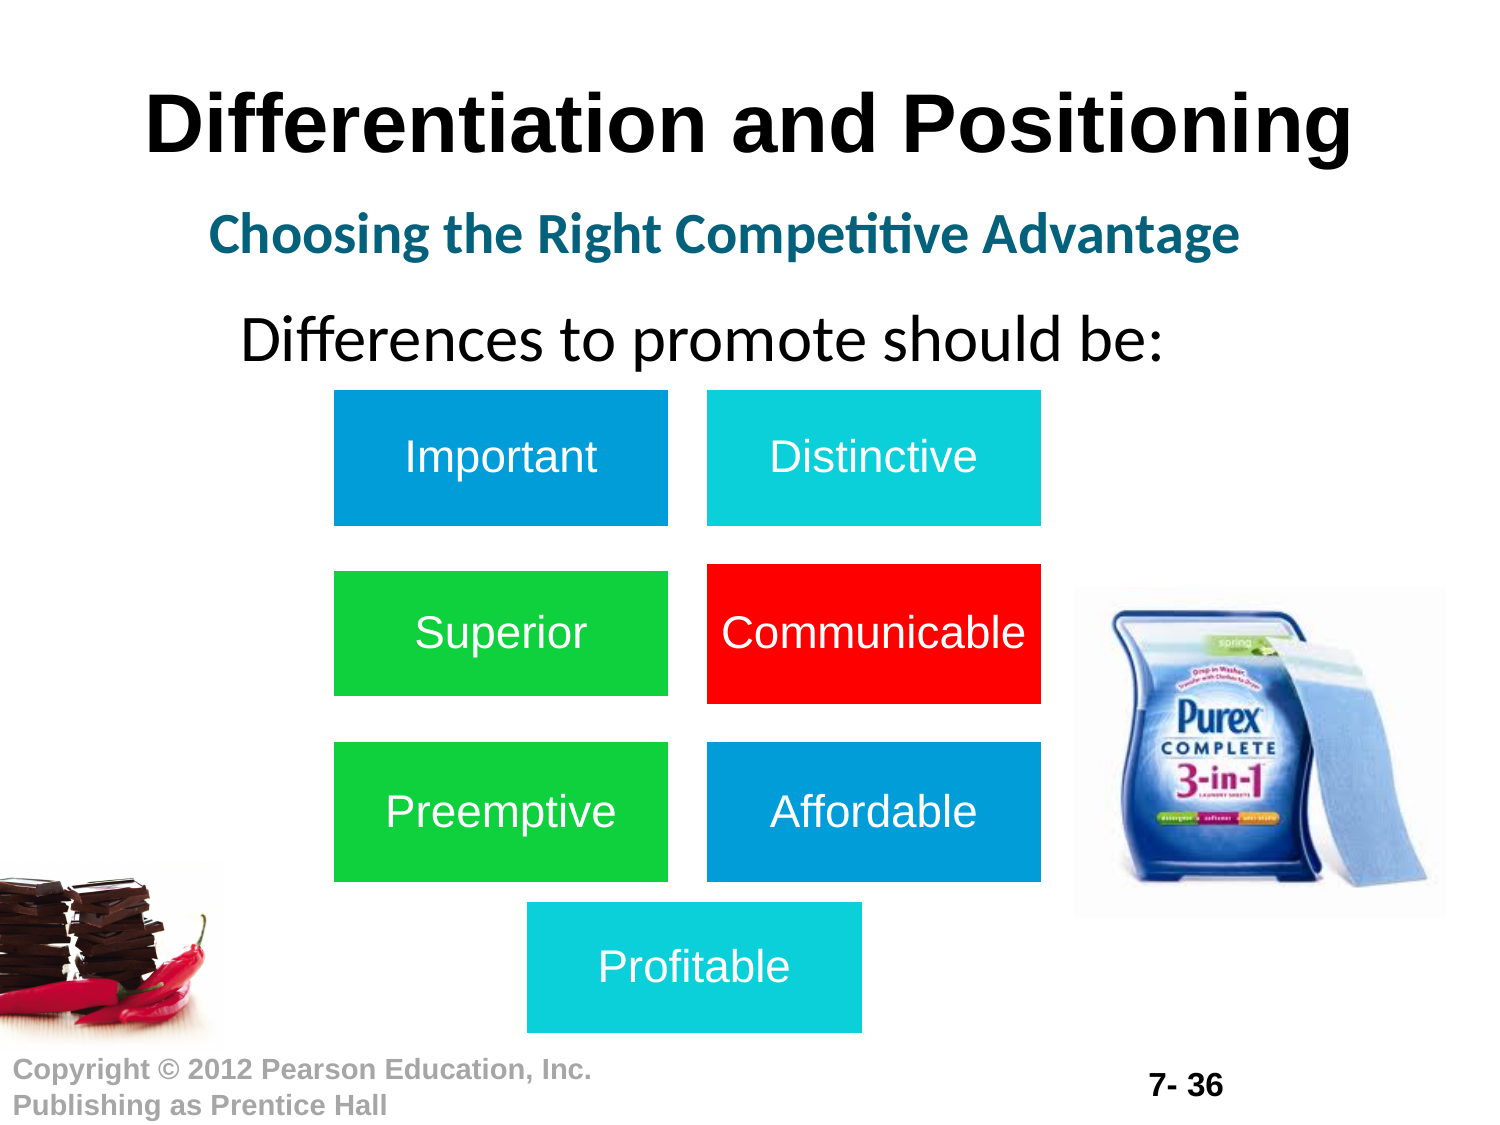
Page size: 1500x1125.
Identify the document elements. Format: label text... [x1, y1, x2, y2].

list Choosing the Right Competitive Advantage [137, 187, 1313, 251]
list Differences to promote should be: [224, 287, 1451, 1051]
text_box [187, 387, 1188, 1055]
title Differentiation and Positioning [112, 37, 1388, 226]
picture [0, 862, 187, 1050]
picture [1074, 587, 1446, 919]
